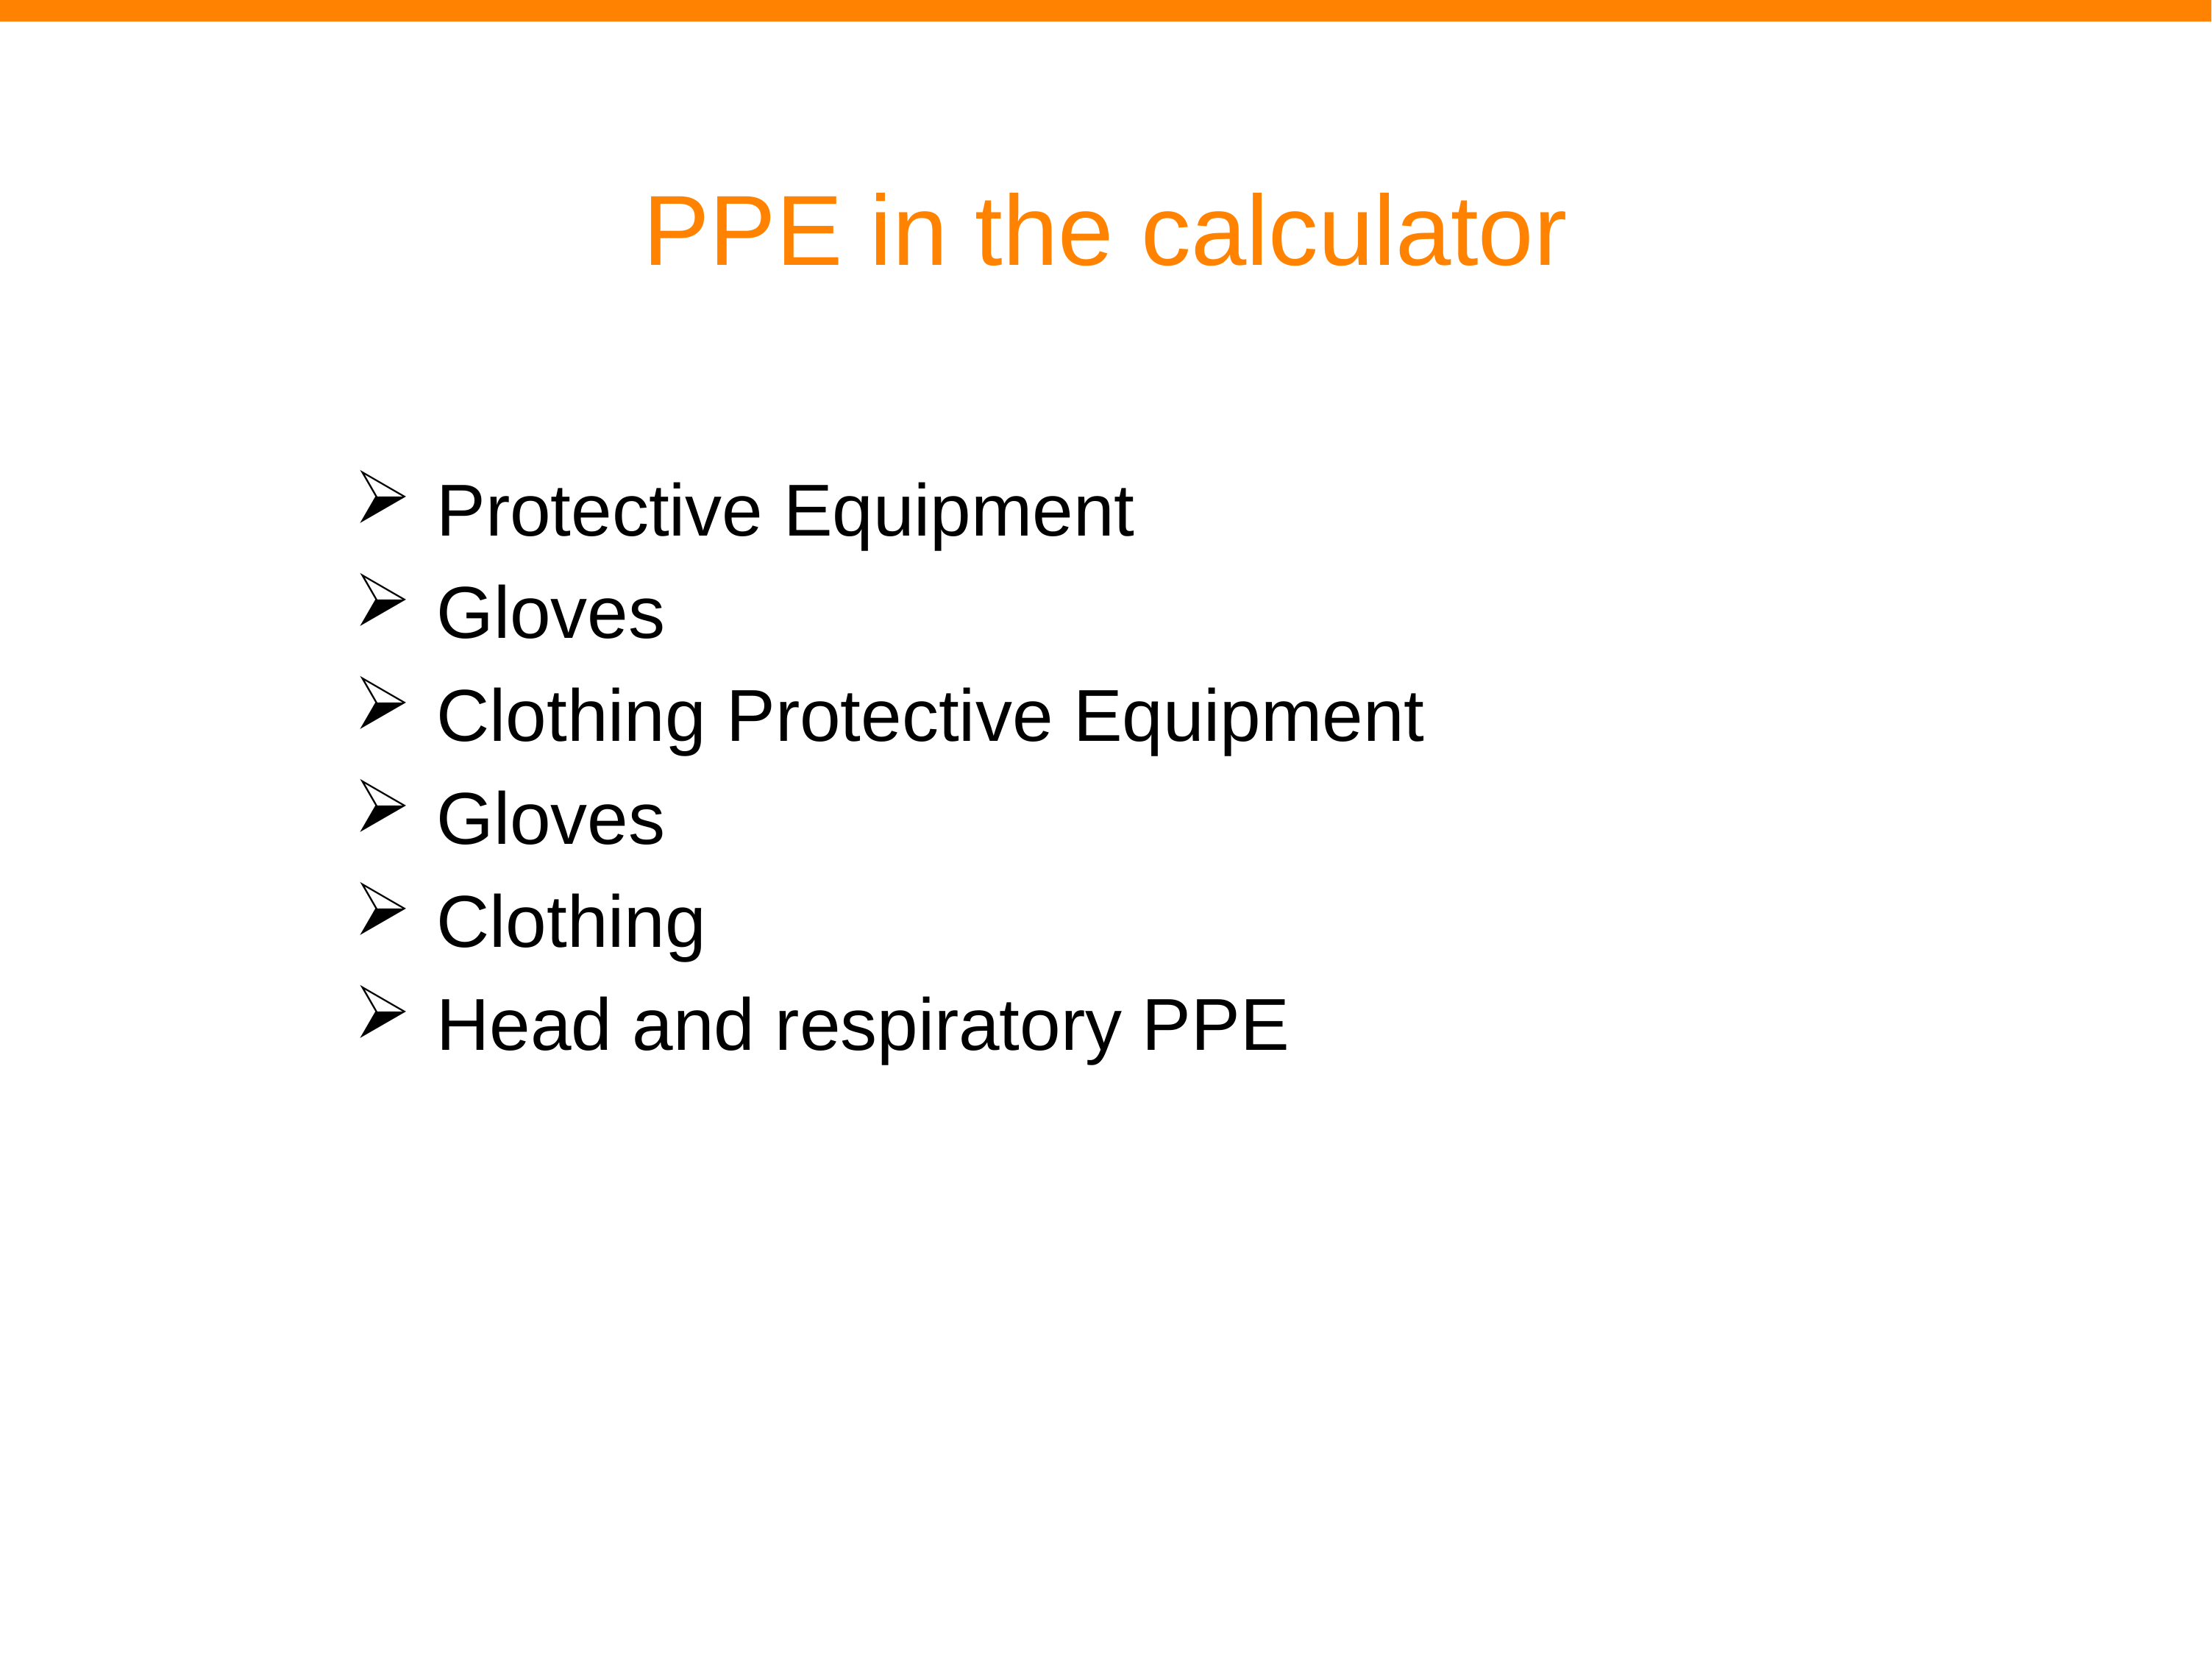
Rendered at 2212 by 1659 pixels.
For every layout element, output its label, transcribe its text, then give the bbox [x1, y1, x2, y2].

subtitle Protective Equipment Gloves Clothing Protective Equipment Gloves Clothing Head and respiratory PPE [331, 451, 1880, 1365]
title PPE in the calculator [166, 116, 2046, 335]
